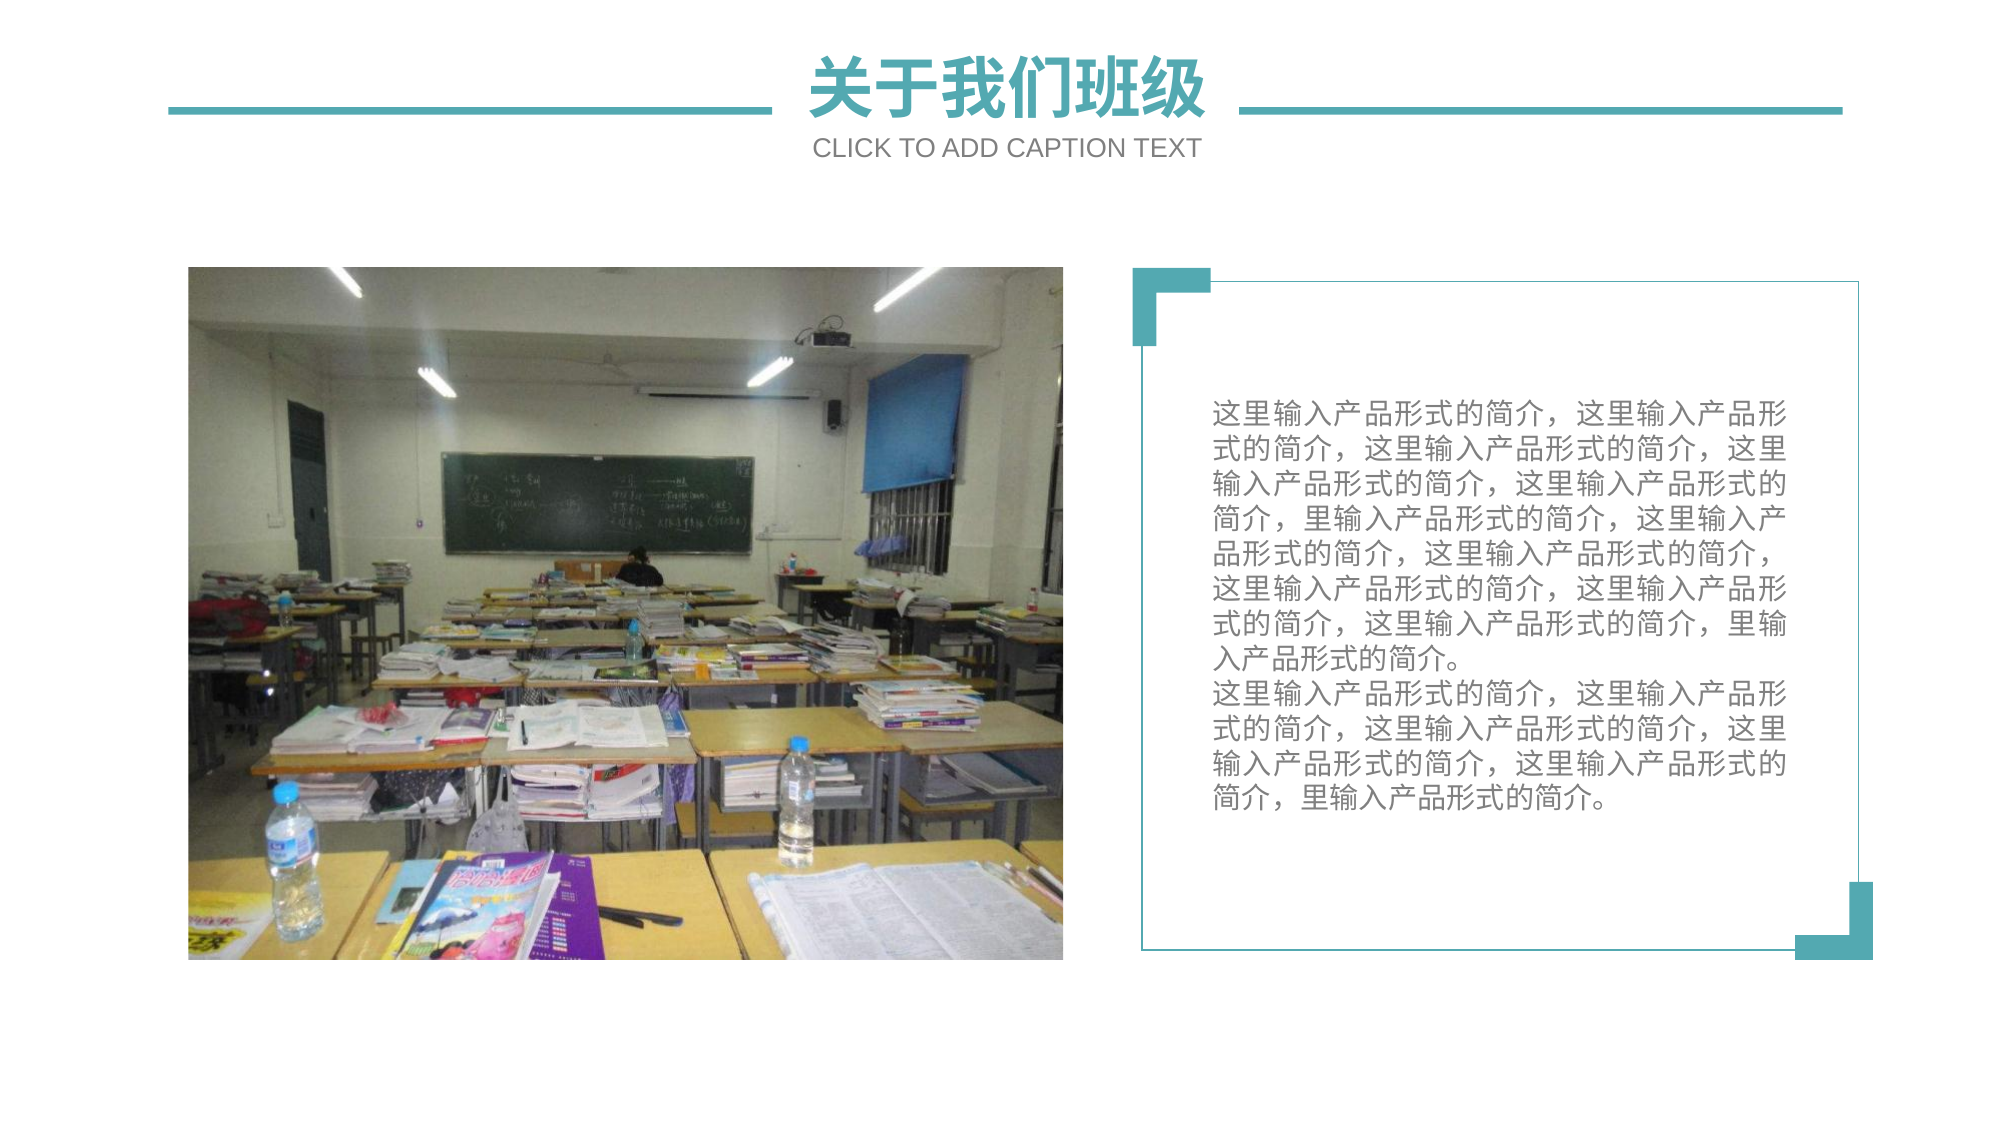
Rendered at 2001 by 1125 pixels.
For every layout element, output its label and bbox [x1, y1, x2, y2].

text_box [1132, 267, 1874, 961]
text_box [168, 45, 1843, 163]
text_box [187, 267, 1064, 961]
